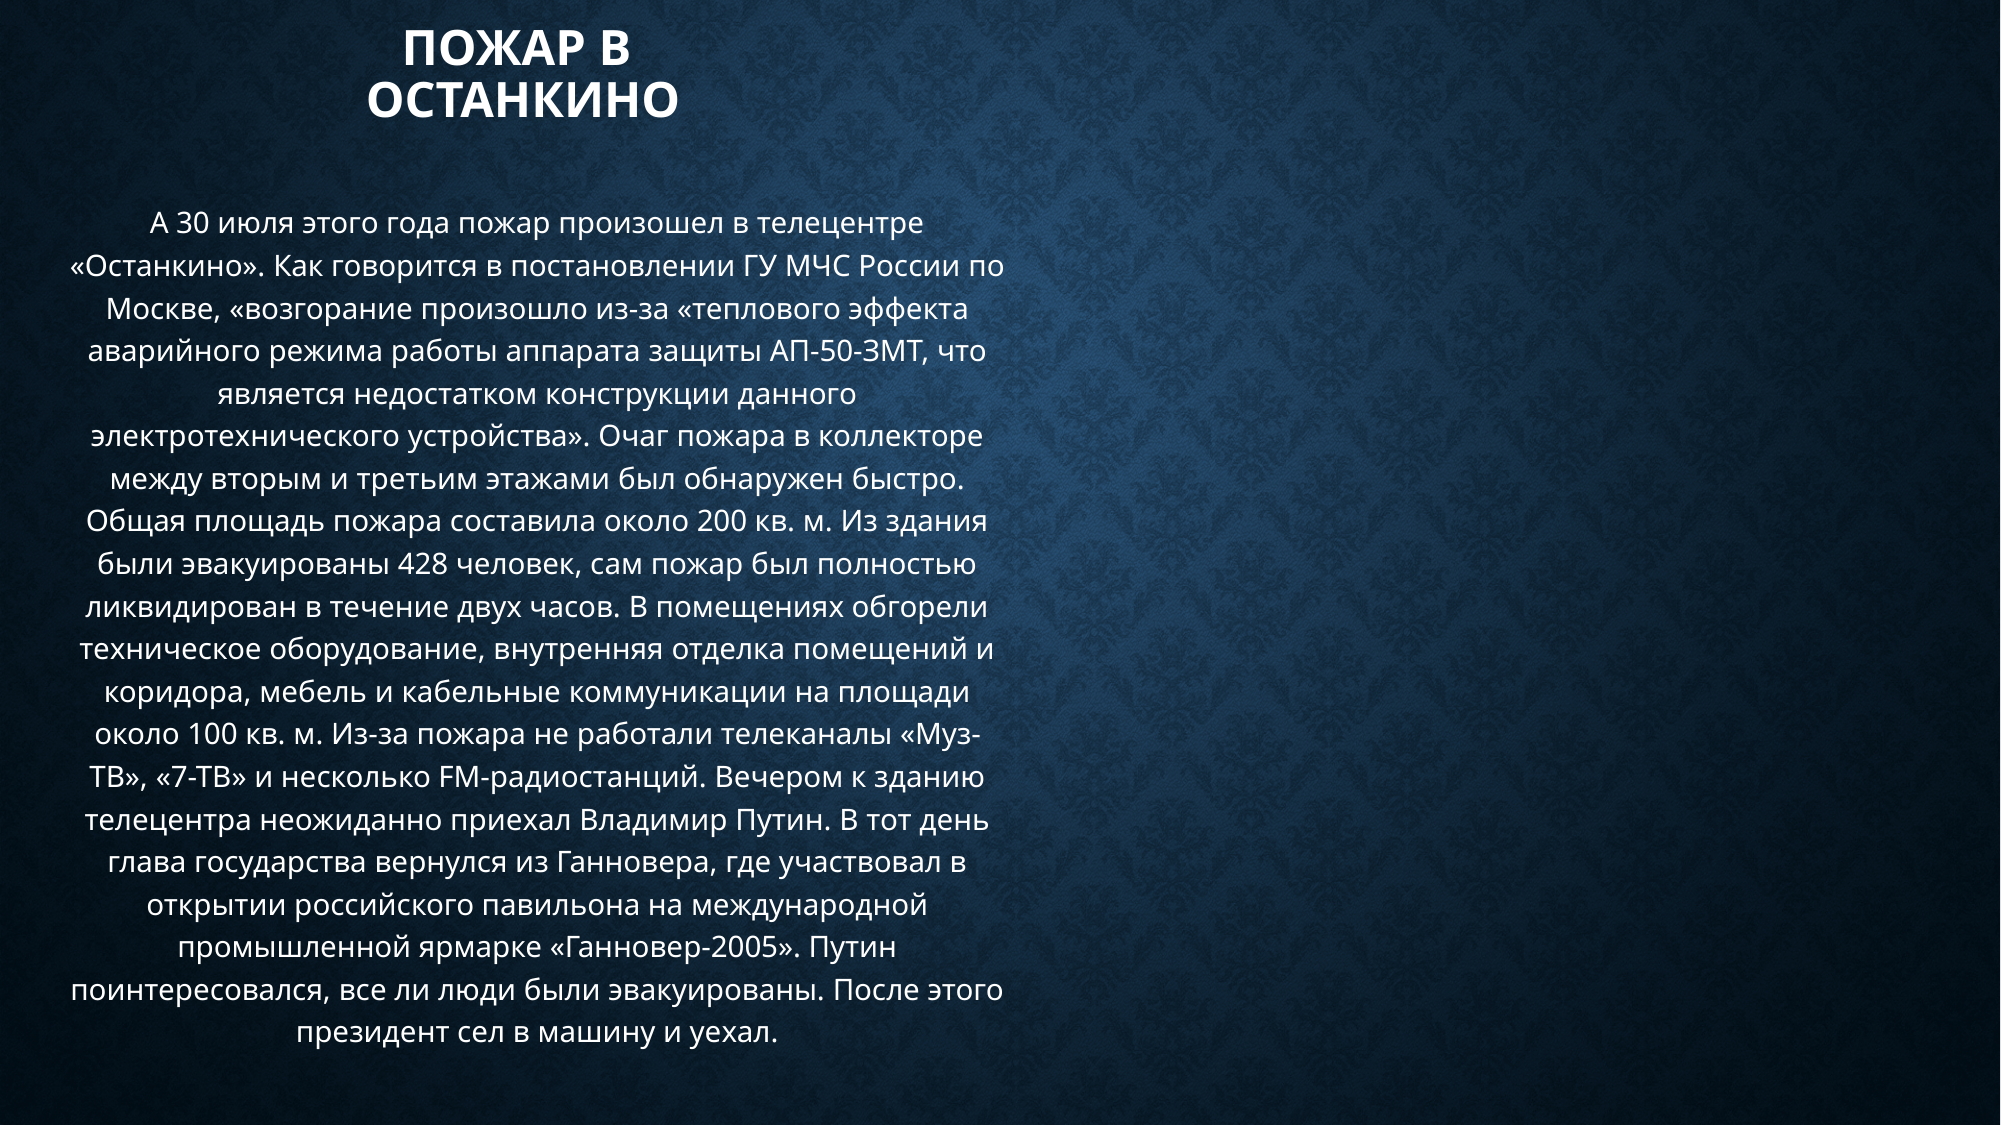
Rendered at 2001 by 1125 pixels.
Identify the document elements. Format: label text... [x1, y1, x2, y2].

title Пожар в Останкино [36, 15, 1010, 136]
list А 30 июля этого года пожар произошел в телецентре «Останкино». Как говорится в постановлении ГУ МЧС России по Москве, «возгорание произошло из-за «теплового эффекта аварийного режима работы аппарата защиты АП-50-ЗМТ, что является недостатком конструкции данного электротехнического устройства». Очаг пожара в коллекторе между вторым и третьим этажами был обнаружен быстро. Общая площадь пожара составила около 200 кв. м. Из здания были эвакуированы 428 человек, сам пожар был полностью ликвидирован в течение двух часов. В помещениях обгорели техническое оборудование, внутренняя отделка помещений и коридора, мебель и кабельные коммуникации на площади около 100 кв. м. Из-за пожара не работали телеканалы «Муз-ТВ», «7-ТВ» и несколько FM-радиостанций. Вечером к зданию телецентра неожиданно приехал Владимир Путин. В тот день глава государства вернулся из Ганновера, где участвовал в открытии российского павильона на международной промышленной ярмарке «Ганновер-2005». Путин поинтересовался, все ли люди были эвакуированы. После этого президент сел в машину и уехал. [50, 189, 1025, 1069]
